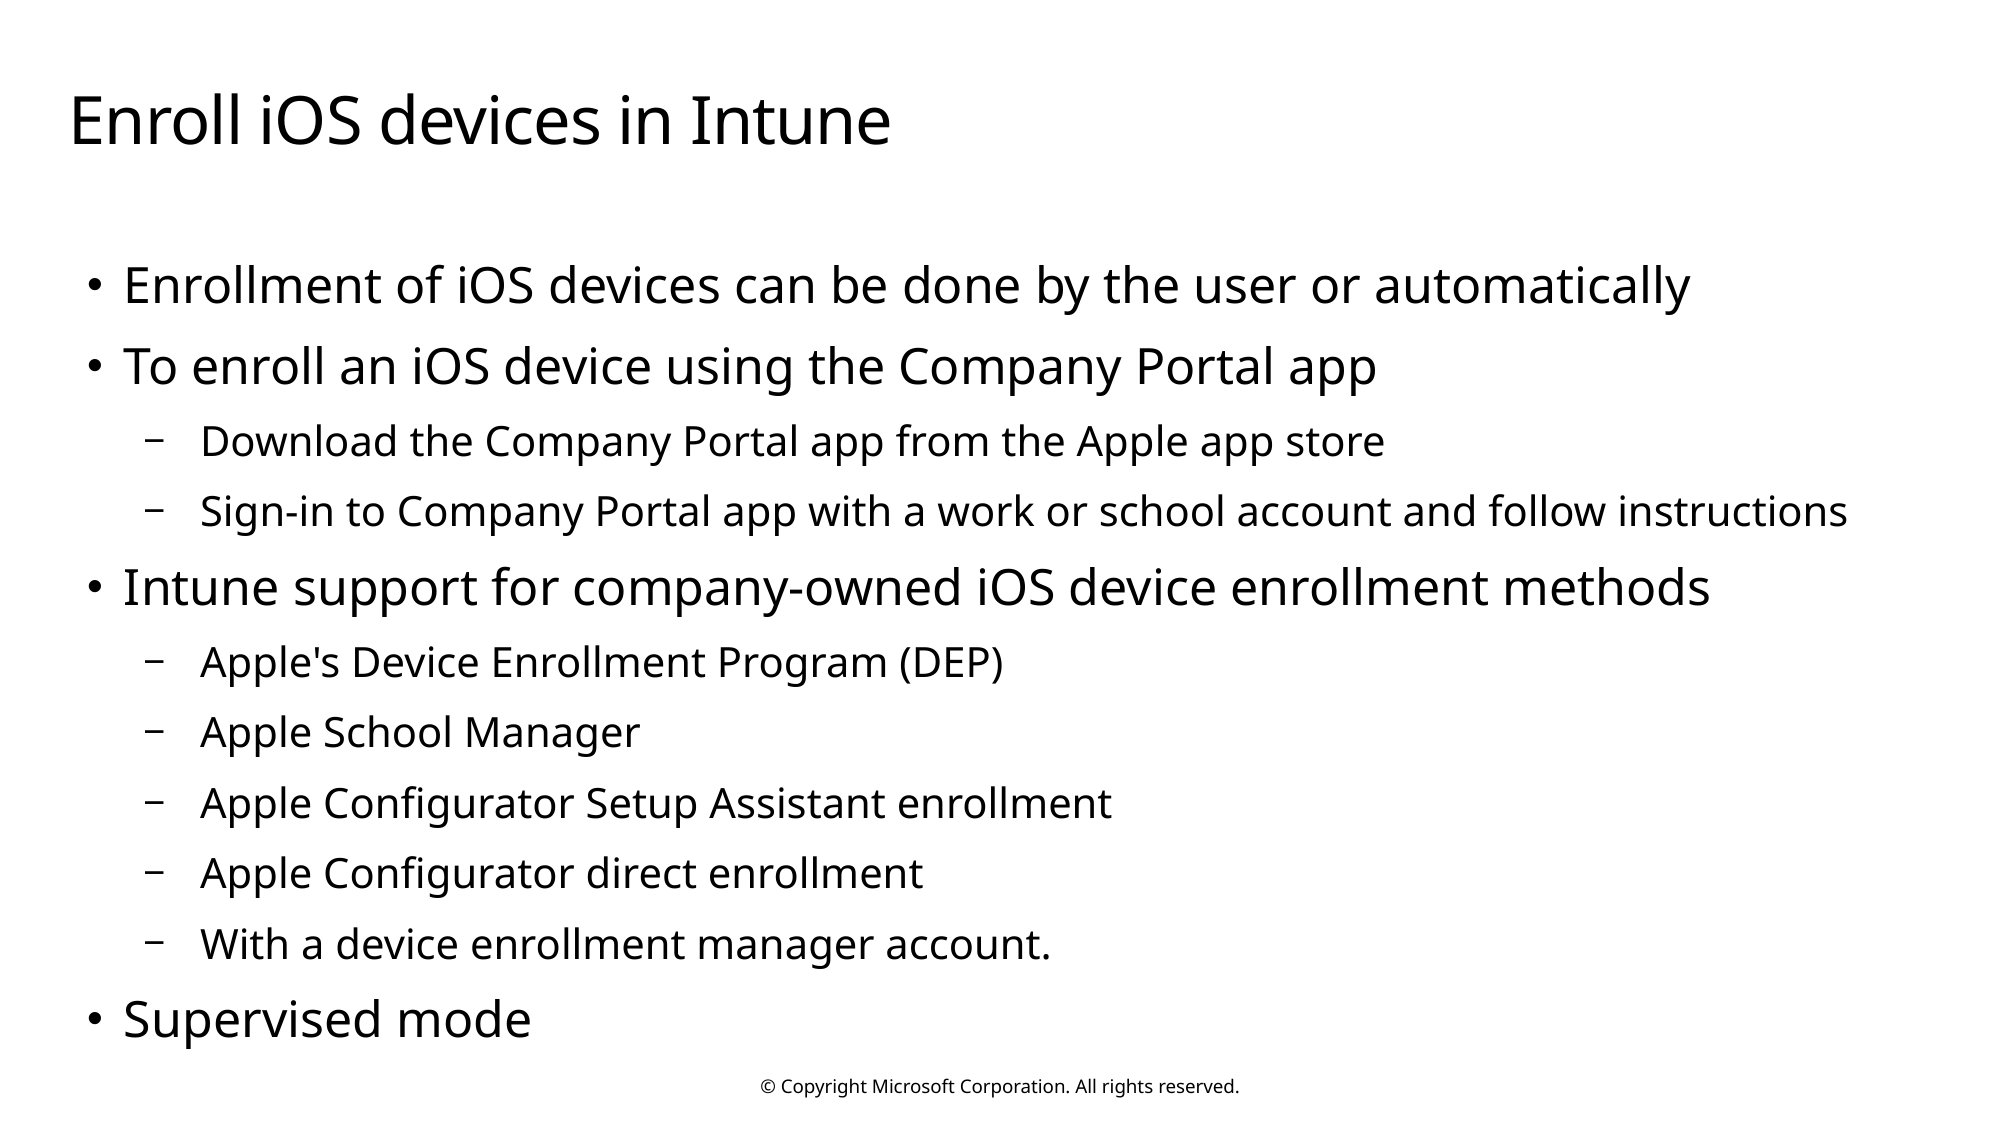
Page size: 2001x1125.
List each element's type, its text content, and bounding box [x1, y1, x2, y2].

title Enroll iOS devices in Intune [68, 72, 1930, 184]
list Enrollment of iOS devices can be done by the user or automatically To enroll an iOS device using the Company Portal app Download the Company Portal app from the Apple app store Sign-in to Company Portal app with a work or school account and follow instructions Intune support for company-owned iOS device enrollment methods Apple's Device Enrollment Program (DEP) Apple School Manager Apple Configurator Setup Assistant enrollment Apple Configurator direct enrollment With a device enrollment manager account. Supervised mode [68, 238, 1930, 1125]
